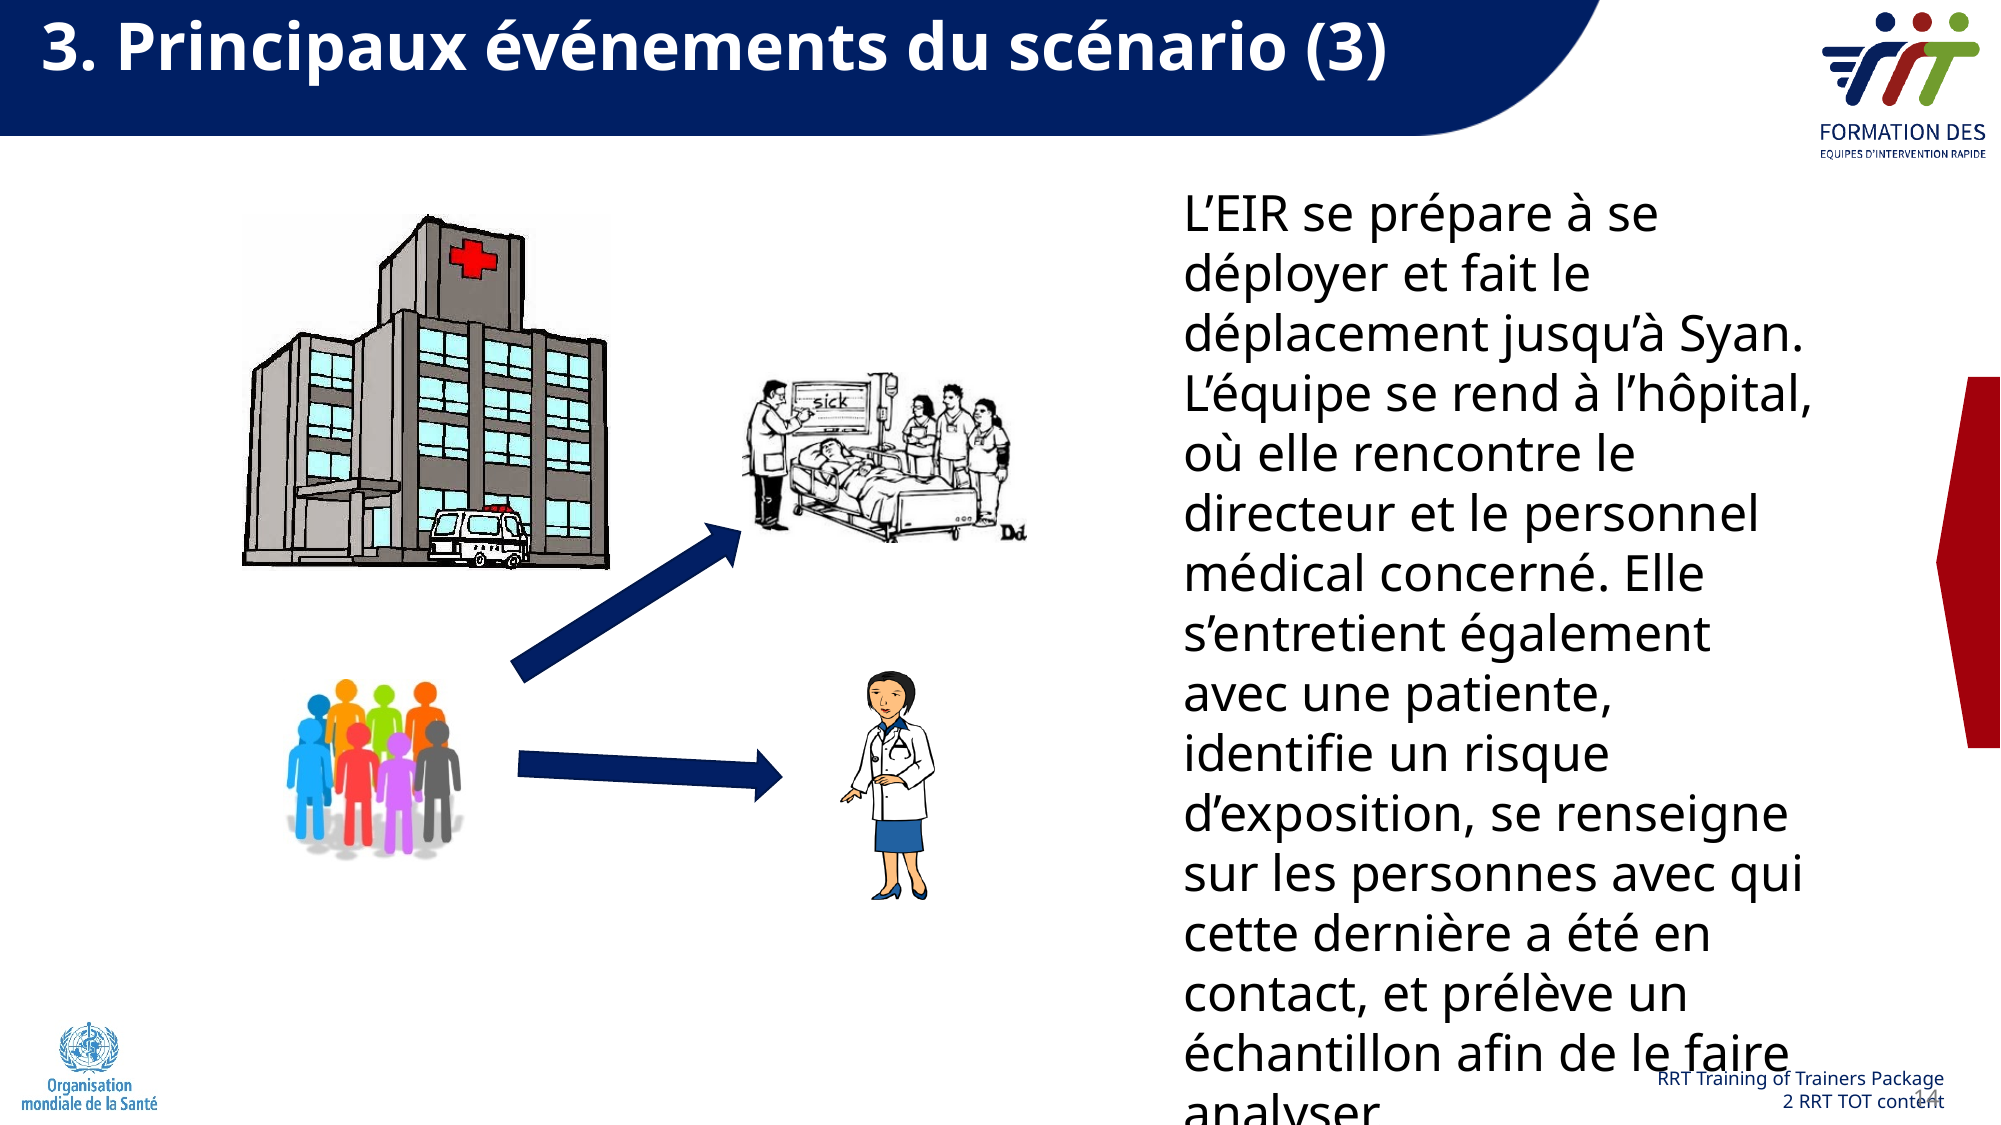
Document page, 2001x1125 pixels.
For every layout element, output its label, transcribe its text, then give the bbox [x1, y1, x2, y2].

picture [741, 372, 1027, 543]
picture [242, 214, 611, 571]
picture [840, 670, 935, 900]
picture [283, 679, 466, 862]
picture [1820, 11, 1986, 160]
picture [0, 0, 1623, 136]
text_box [1936, 376, 2000, 749]
text_box L’EIR se prépare à se déployer et fait le déplacement jusqu’à Syan. L’équipe se rend à l’hôpital, où elle rencontre le directeur et le personnel médical concerné. Elle s’entretient également avec une patiente, identifie un risque d’exposition, se renseigne sur les personnes avec qui cette dernière a été en contact, et prélève un échantillon afin de le faire analyser. [1175, 173, 1826, 1125]
text_box [518, 751, 782, 801]
picture [20, 1020, 158, 1111]
text_box [511, 524, 741, 683]
title 3. Principaux événements du scénario (3) [33, 0, 1400, 104]
